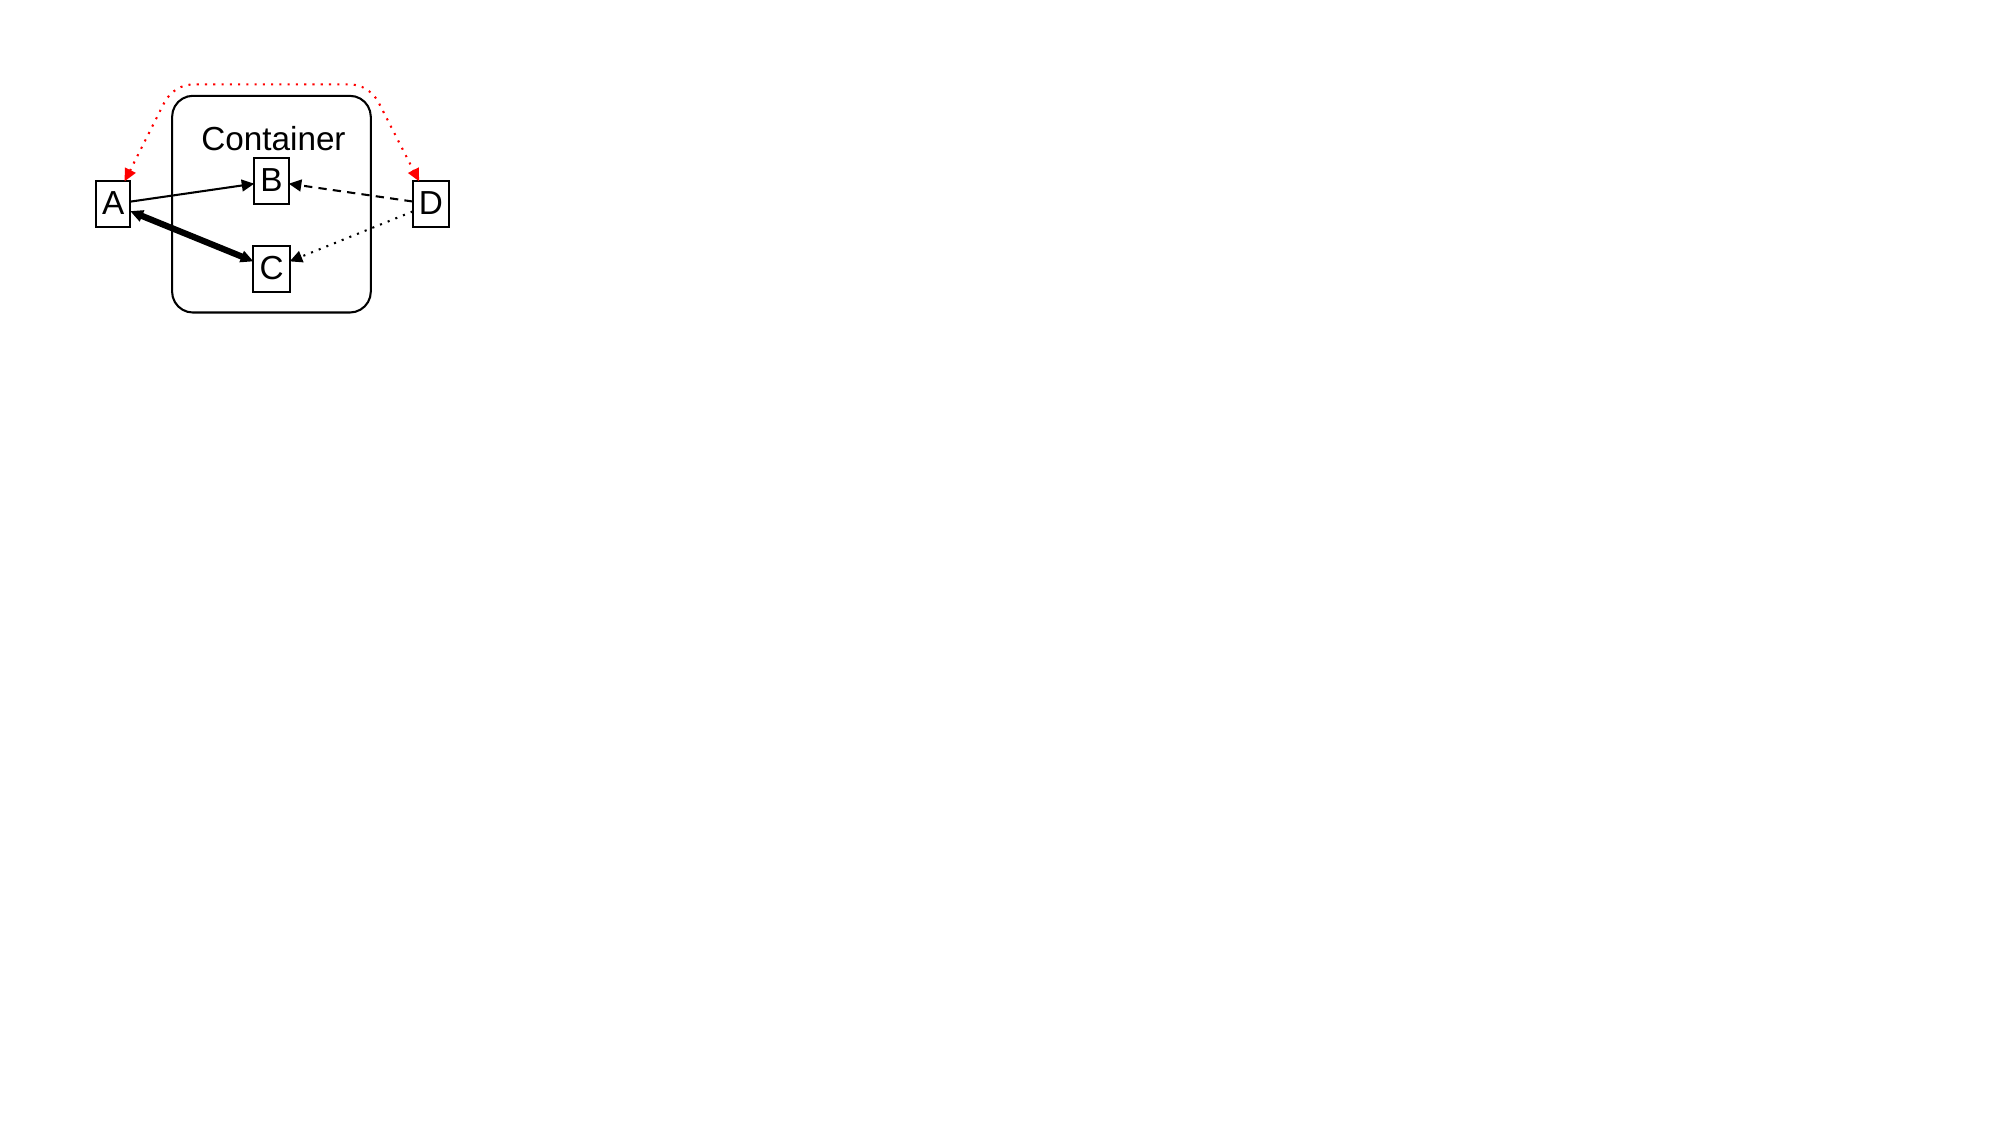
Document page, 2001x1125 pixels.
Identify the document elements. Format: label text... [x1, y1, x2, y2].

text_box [289, 211, 413, 262]
text_box [171, 202, 372, 245]
text_box B [254, 182, 289, 205]
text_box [288, 183, 413, 202]
text_box [171, 262, 372, 314]
text_box [124, 83, 420, 182]
text_box D [412, 181, 450, 227]
text_box A [95, 181, 131, 227]
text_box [130, 183, 255, 202]
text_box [130, 211, 254, 262]
text_box [74, 74, 471, 334]
text_box C [253, 245, 290, 292]
